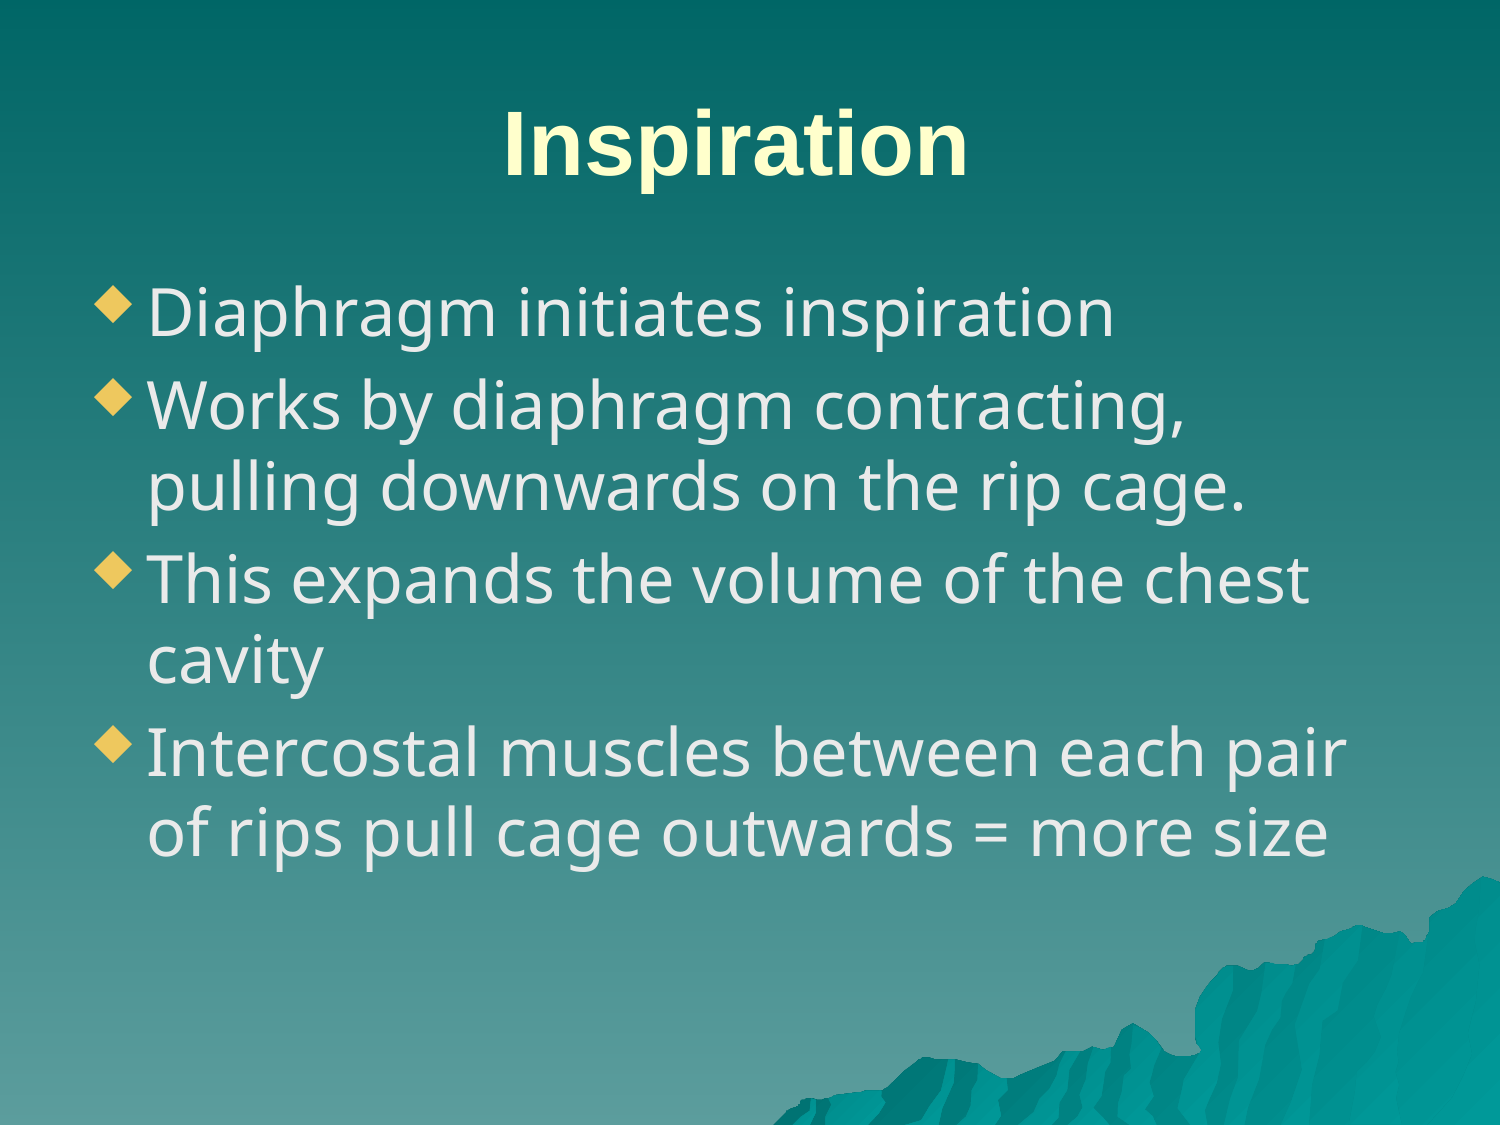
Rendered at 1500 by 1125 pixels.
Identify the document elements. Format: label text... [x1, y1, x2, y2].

list Diaphragm initiates inspiration Works by diaphragm contracting, pulling downwards on the rip cage. This expands the volume of the chest cavity Intercostal muscles between each pair of rips pull cage outwards = more size [74, 262, 1426, 1006]
title Inspiration [74, 45, 1426, 233]
